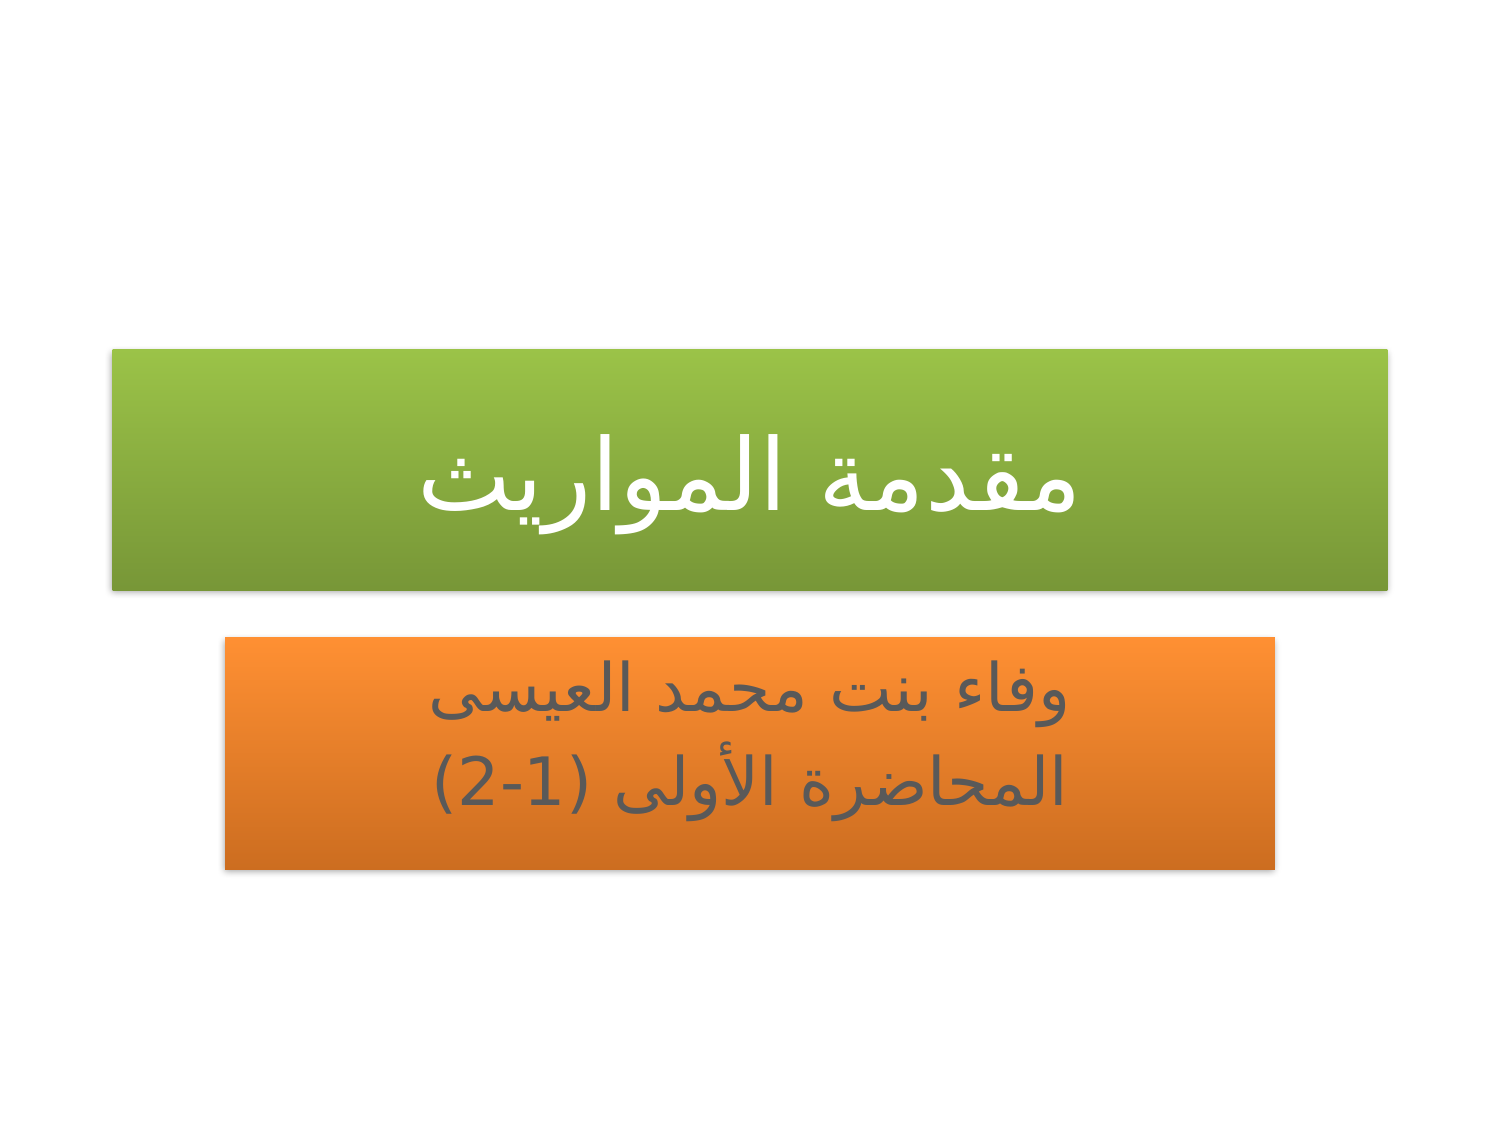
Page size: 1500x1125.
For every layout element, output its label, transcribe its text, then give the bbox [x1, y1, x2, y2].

title مقدمة المواريث [112, 349, 1388, 591]
subtitle وفاء بنت محمد العيسى المحاضرة الأولى (1-2) [225, 637, 1275, 870]
